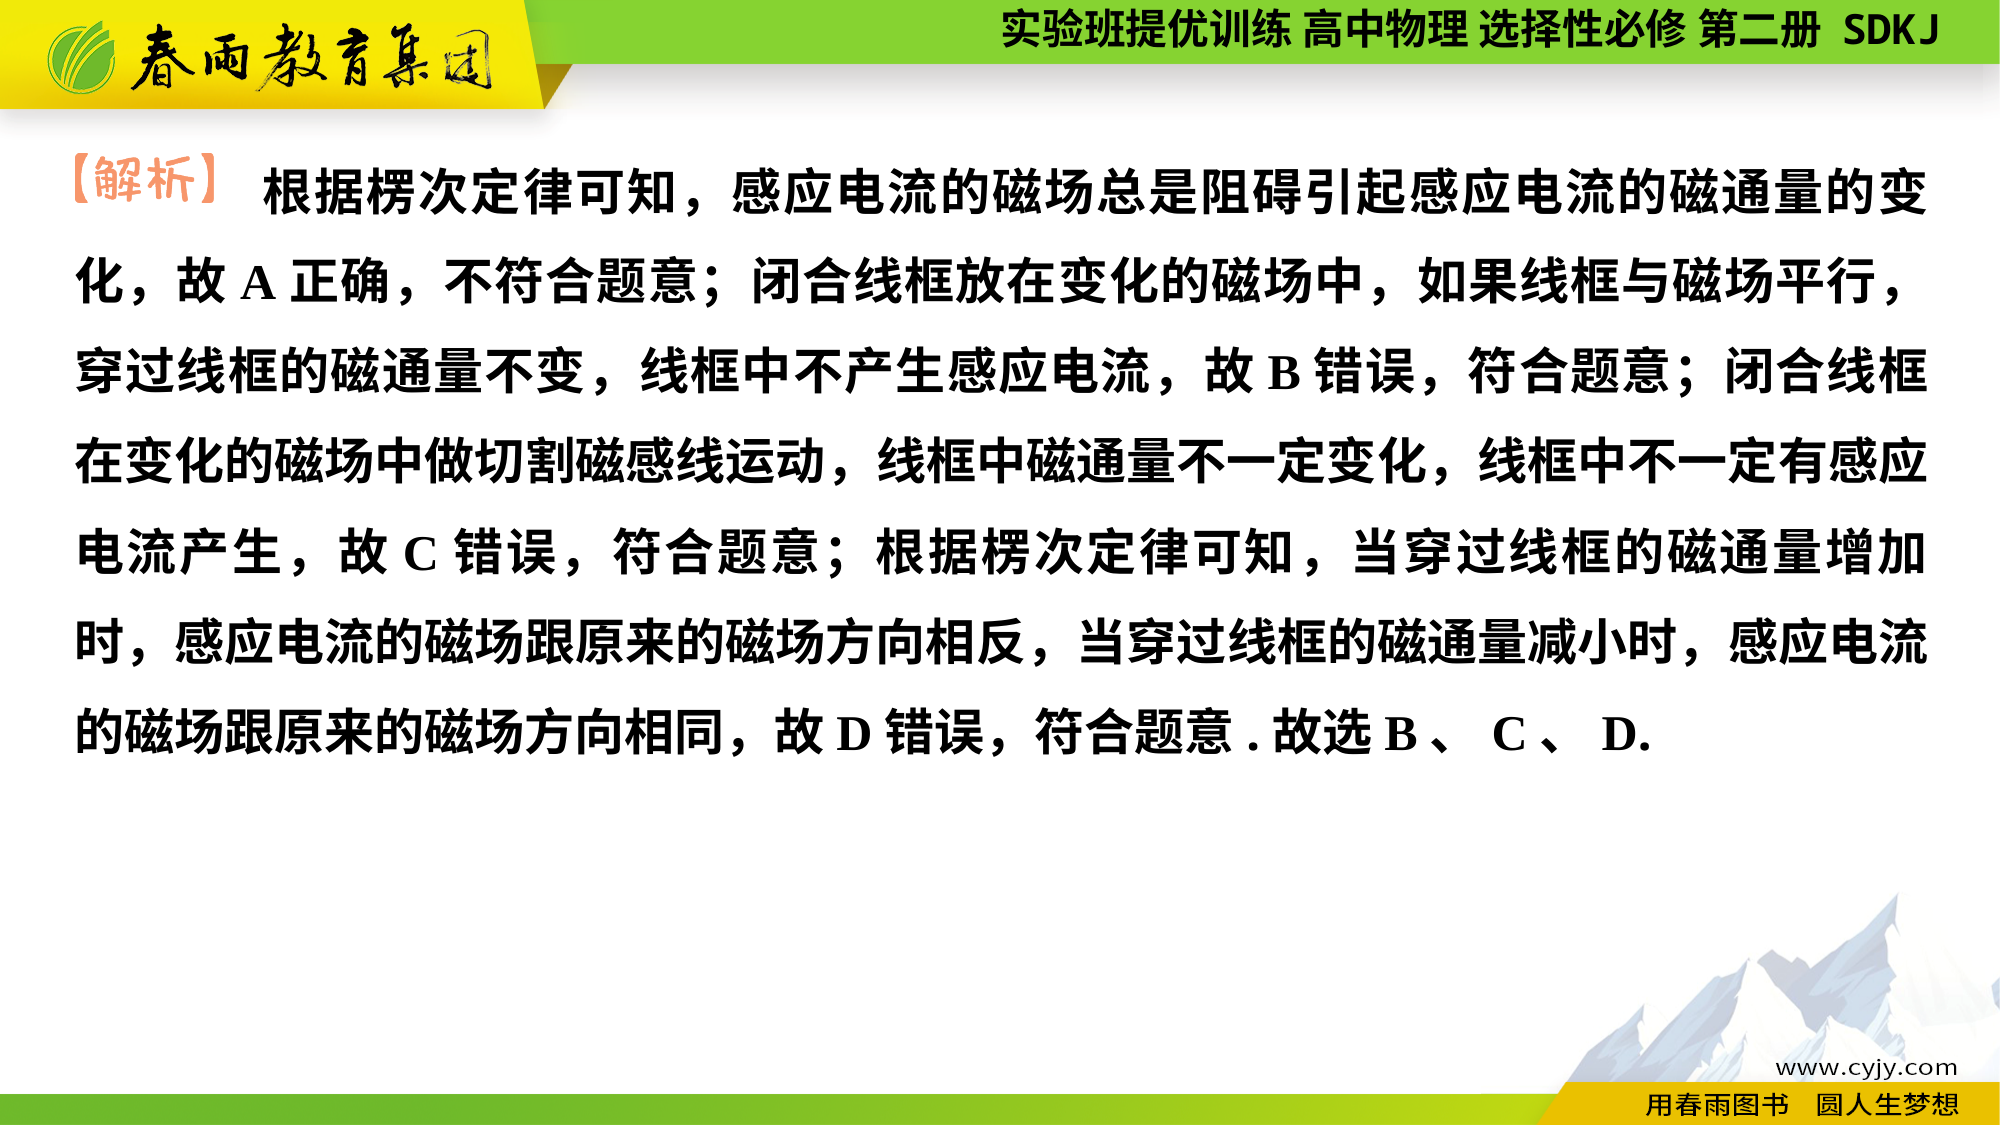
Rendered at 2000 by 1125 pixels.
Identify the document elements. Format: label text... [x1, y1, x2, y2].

list 根据楞次定律可知，感应电流的磁场总是阻碍引起感应电流的磁通量的变化，故A正确，不符合题意；闭合线框放在变化的磁场中，如果线框与磁场平行，穿过线框的磁通量不变，线框中不产生感应电流，故B错误，符合题意；闭合线框在变化的磁场中做切割磁感线运动，线框中磁通量不一定变化，线框中不一定有感应电流产生，故C错误，符合题意；根据楞次定律可知，当穿过线框的磁通量增加时，感应电流的磁场跟原来的磁场方向相反，当穿过线框的磁通量减小时，感应电流的磁场跟原来的磁场方向相同，故D错误，符合题意.故选B、C、D. [59, 122, 1944, 763]
picture [0, 0, 2000, 1125]
